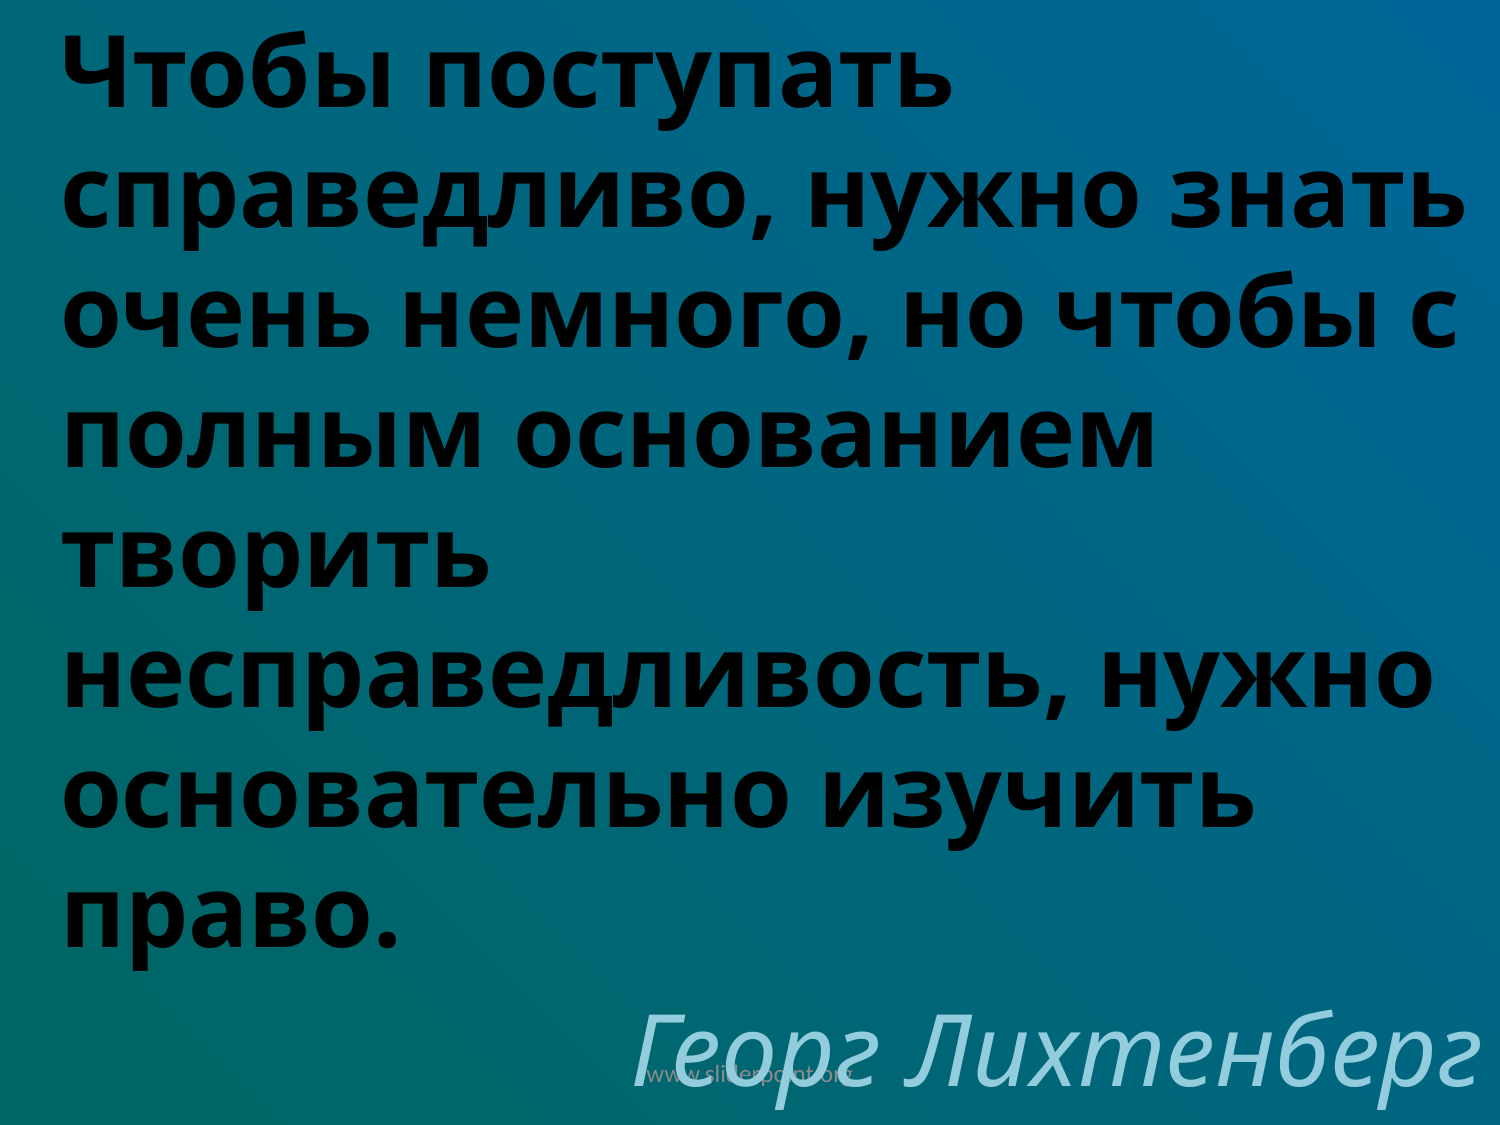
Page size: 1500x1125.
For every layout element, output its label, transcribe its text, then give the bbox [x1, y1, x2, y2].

list Чтобы поступать справедливо, нужно знать очень немного, но чтобы с полным основанием творить несправедливость, нужно основательно изучить право. Георг Лихтенберг [0, 0, 1500, 1125]
footer www.sliderpoint.org [512, 1042, 988, 1103]
